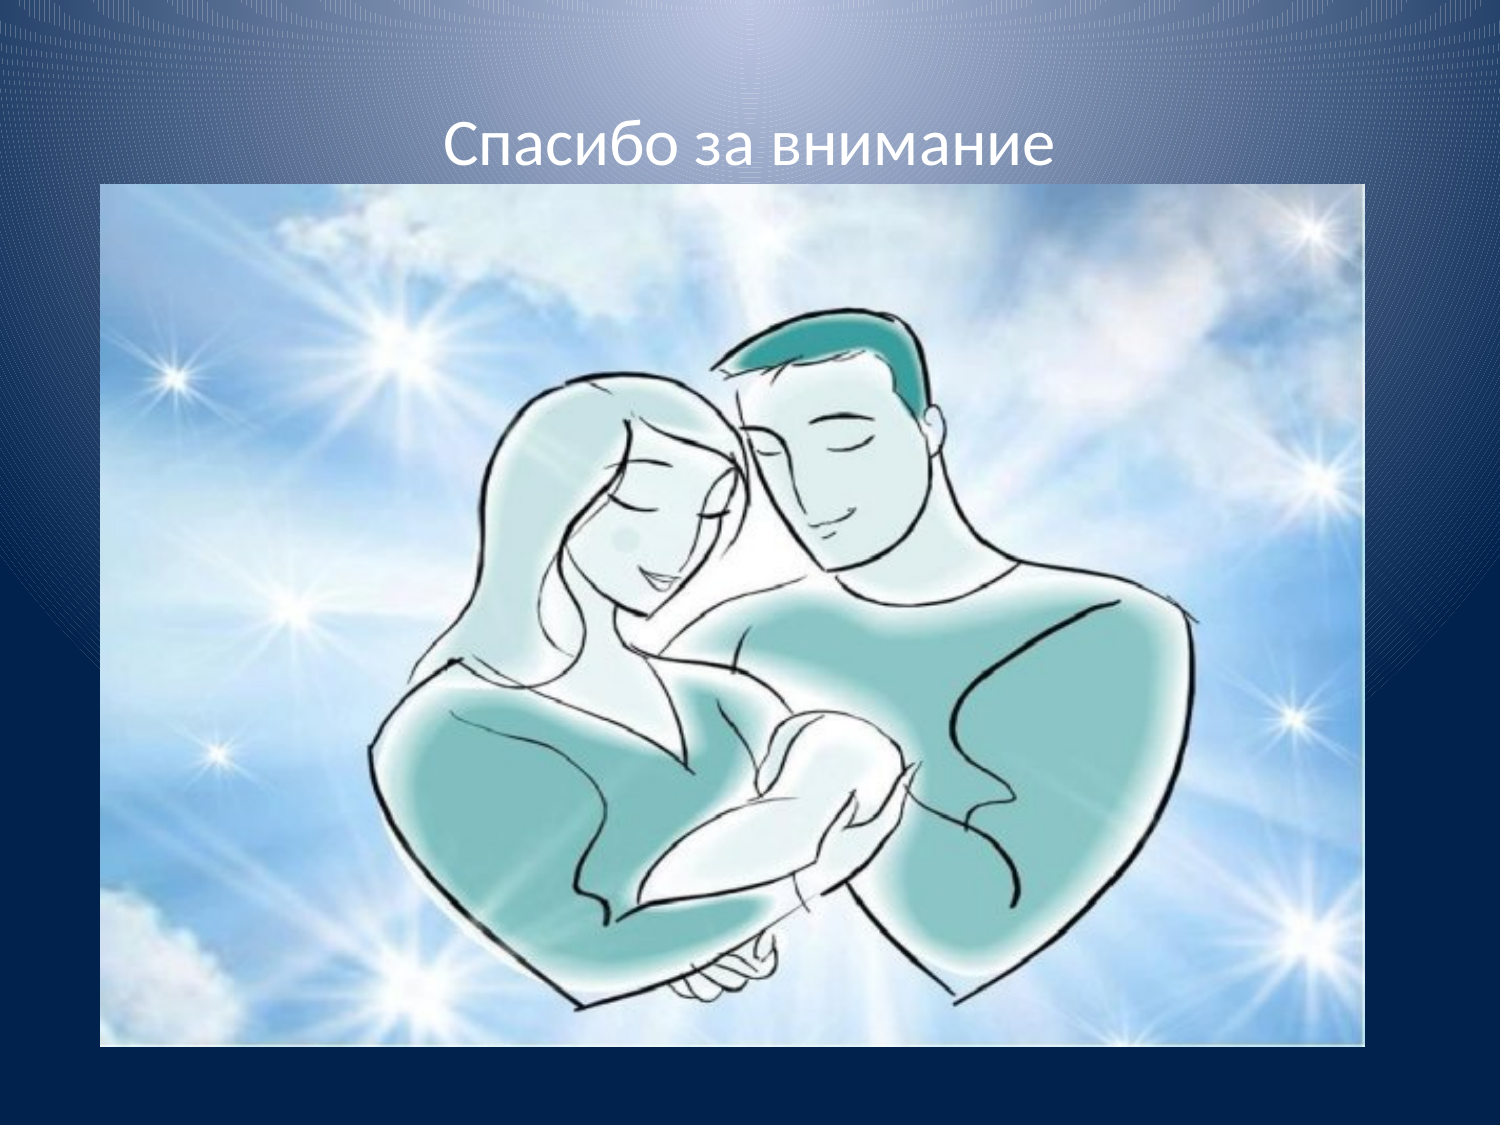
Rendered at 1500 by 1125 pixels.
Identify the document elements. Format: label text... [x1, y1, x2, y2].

title Спасибо за внимание [75, 45, 1425, 233]
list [100, 184, 1365, 1047]
